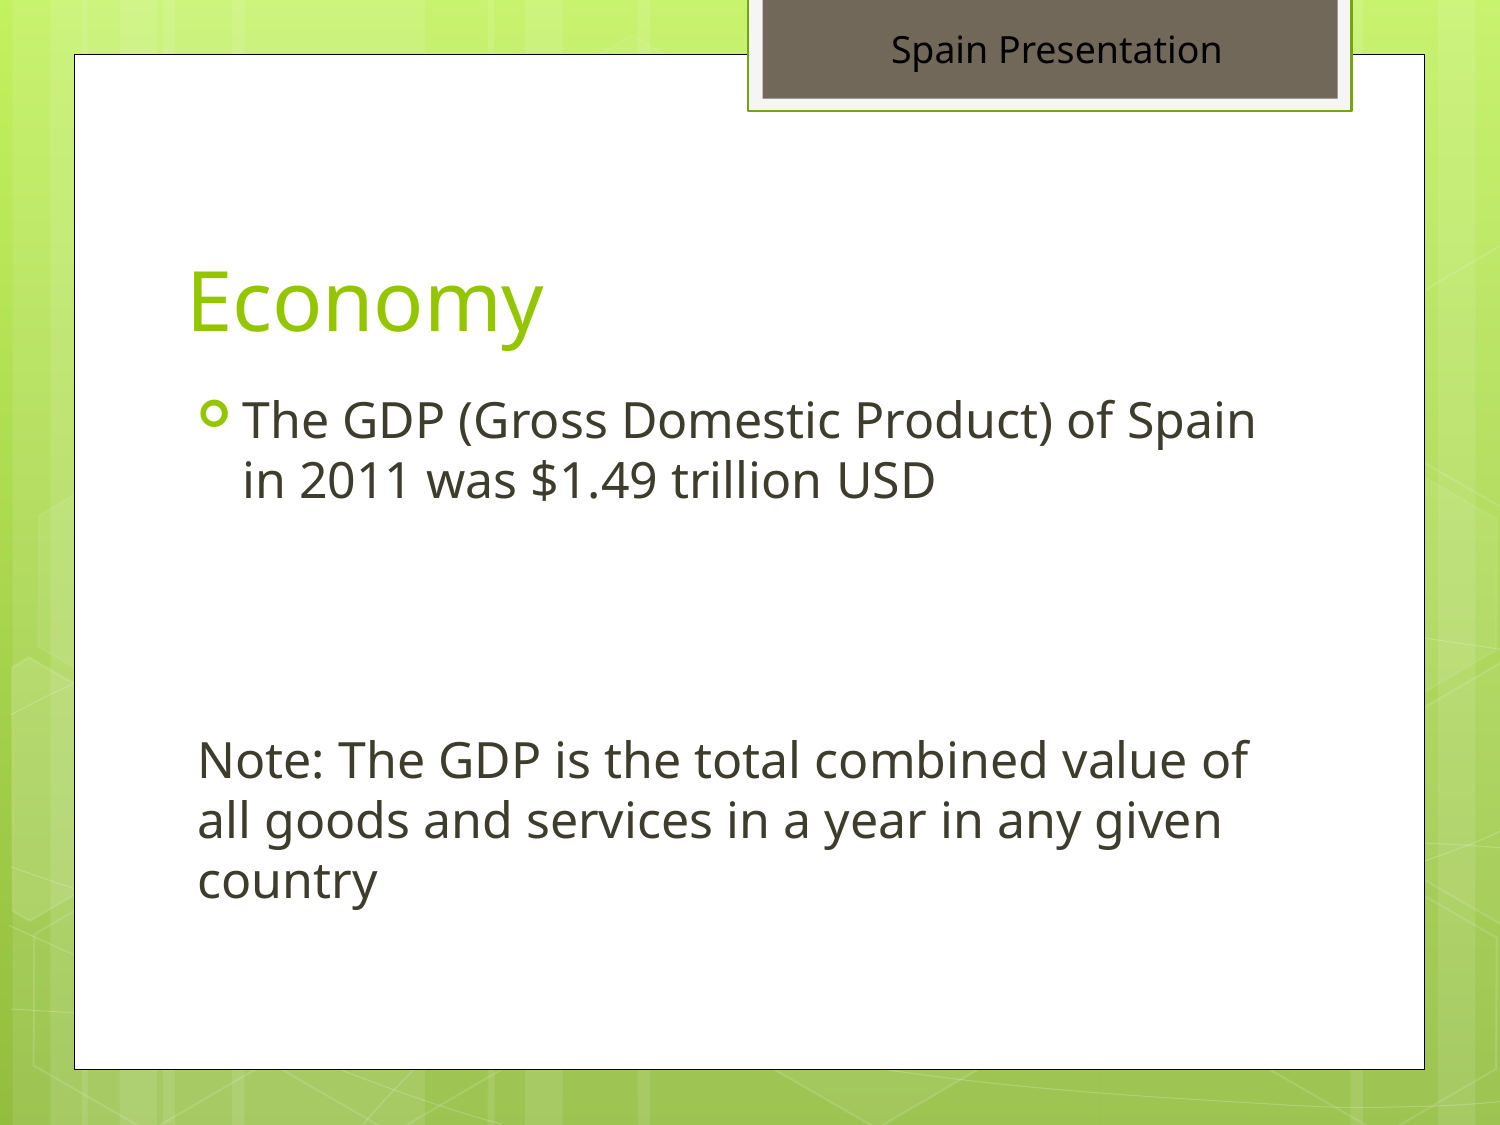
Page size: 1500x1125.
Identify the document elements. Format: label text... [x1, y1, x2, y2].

list The GDP (Gross Domestic Product) of Spain in 2011 was $1.49 trillion USD Note: The GDP is the total combined value of all goods and services in a year in any given country [171, 381, 1283, 957]
title Economy [171, 168, 1324, 357]
text_box Spain Presentation [773, 19, 1341, 79]
